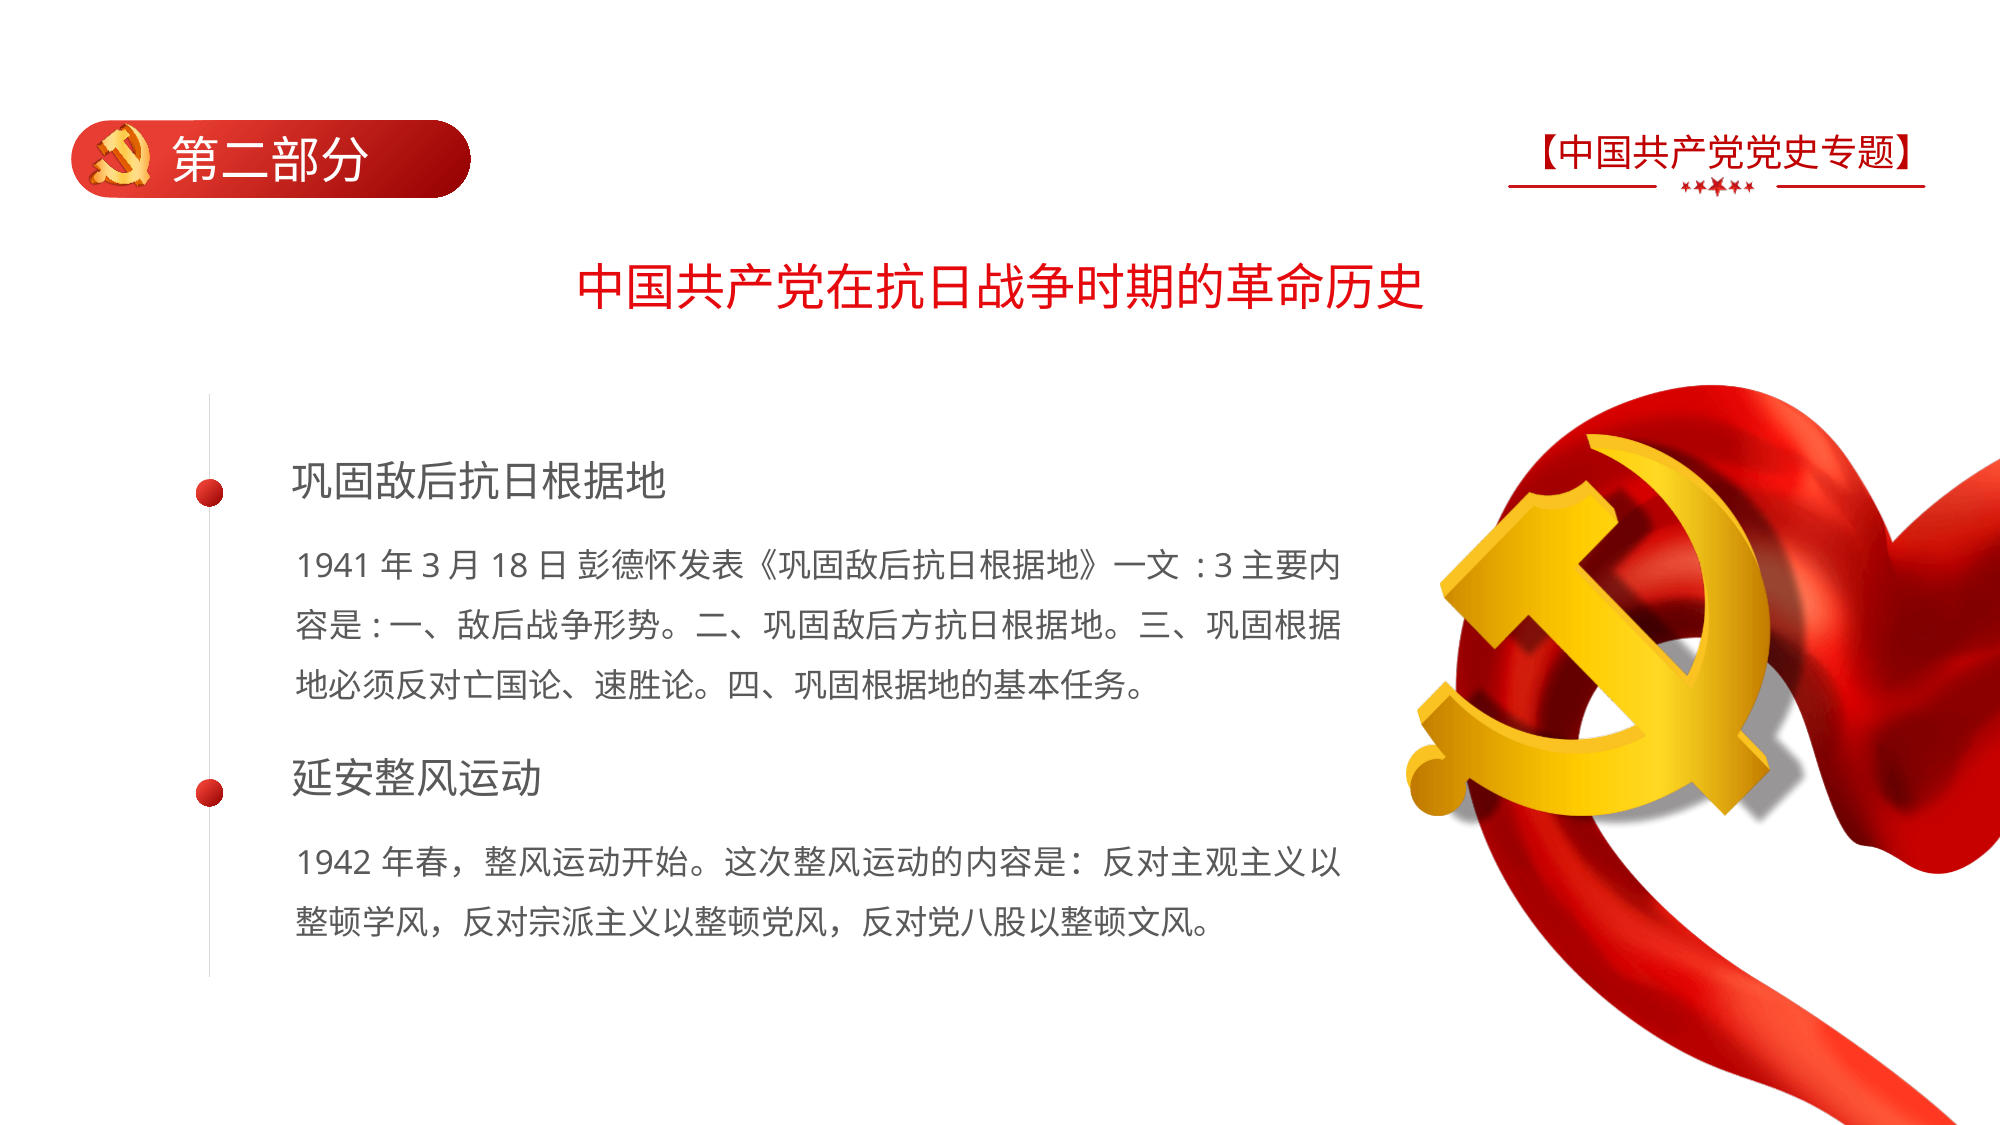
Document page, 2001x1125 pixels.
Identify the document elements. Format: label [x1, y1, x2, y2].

text_box [1188, 119, 1953, 198]
text_box [195, 393, 223, 978]
text_box [71, 104, 471, 205]
text_box [0, 0, 2000, 1125]
picture [1406, 434, 1812, 830]
